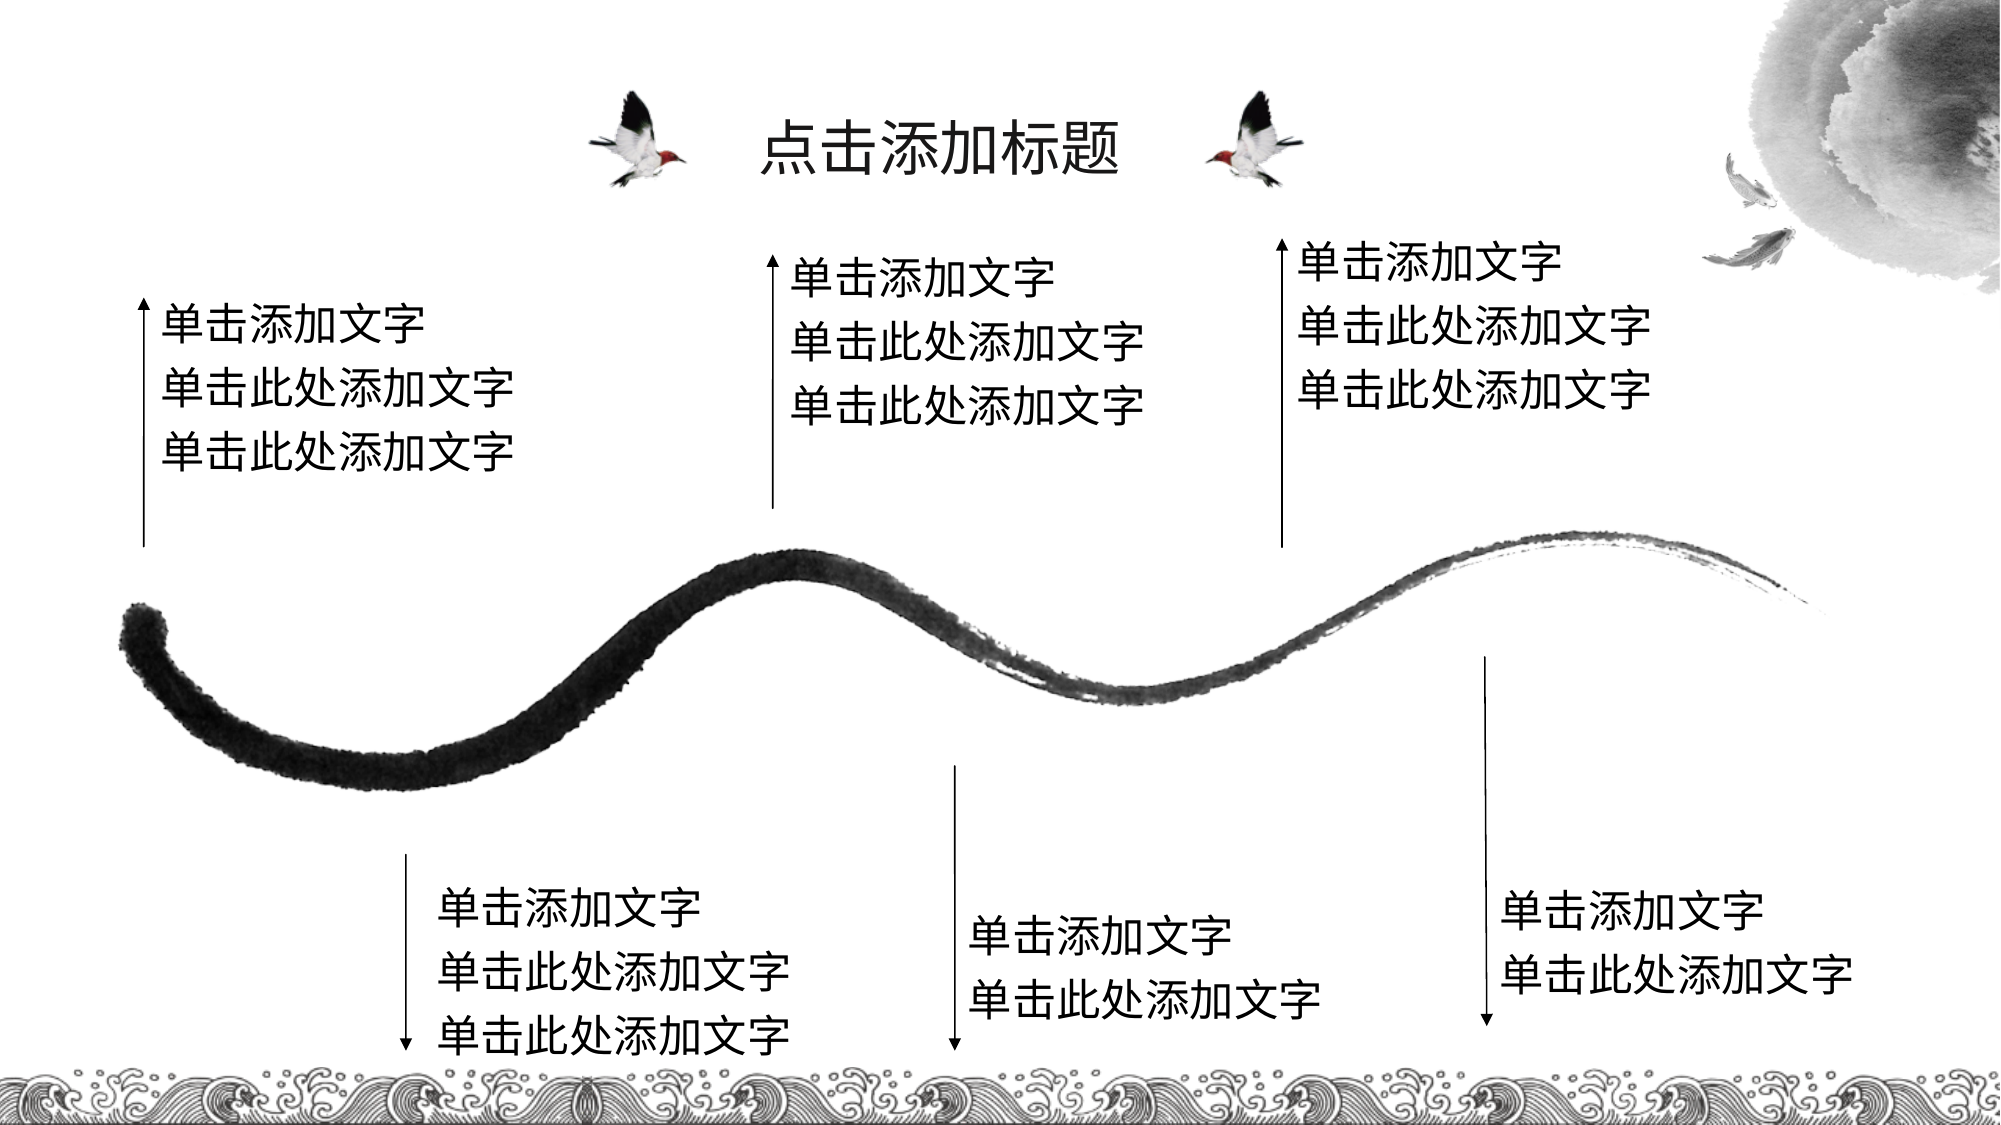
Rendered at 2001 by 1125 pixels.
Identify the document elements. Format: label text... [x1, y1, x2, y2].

text_box 单击添加文字 单击此处添加文字 单击此处添加文字 [775, 247, 1181, 439]
text_box [1275, 247, 1289, 483]
text_box [1480, 811, 1493, 1027]
picture [86, 483, 1830, 811]
text_box 单击添加文字 单击此处添加文字 单击此处添加文字 [145, 277, 544, 483]
text_box [137, 297, 151, 483]
text_box [948, 811, 962, 1051]
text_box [534, 41, 1359, 247]
text_box 单击添加文字 单击此处添加文字 [955, 889, 1358, 1033]
picture [0, 1067, 2000, 1125]
text_box 单击添加文字 单击此处添加文字 单击此处添加文字 [1283, 216, 1688, 423]
picture [1678, 0, 2001, 329]
text_box 单击添加文字 单击此处添加文字 [1487, 865, 1891, 1009]
text_box [399, 854, 413, 1051]
text_box 单击添加文字 单击此处添加文字 单击此处添加文字 [421, 861, 827, 1069]
text_box [766, 254, 779, 483]
